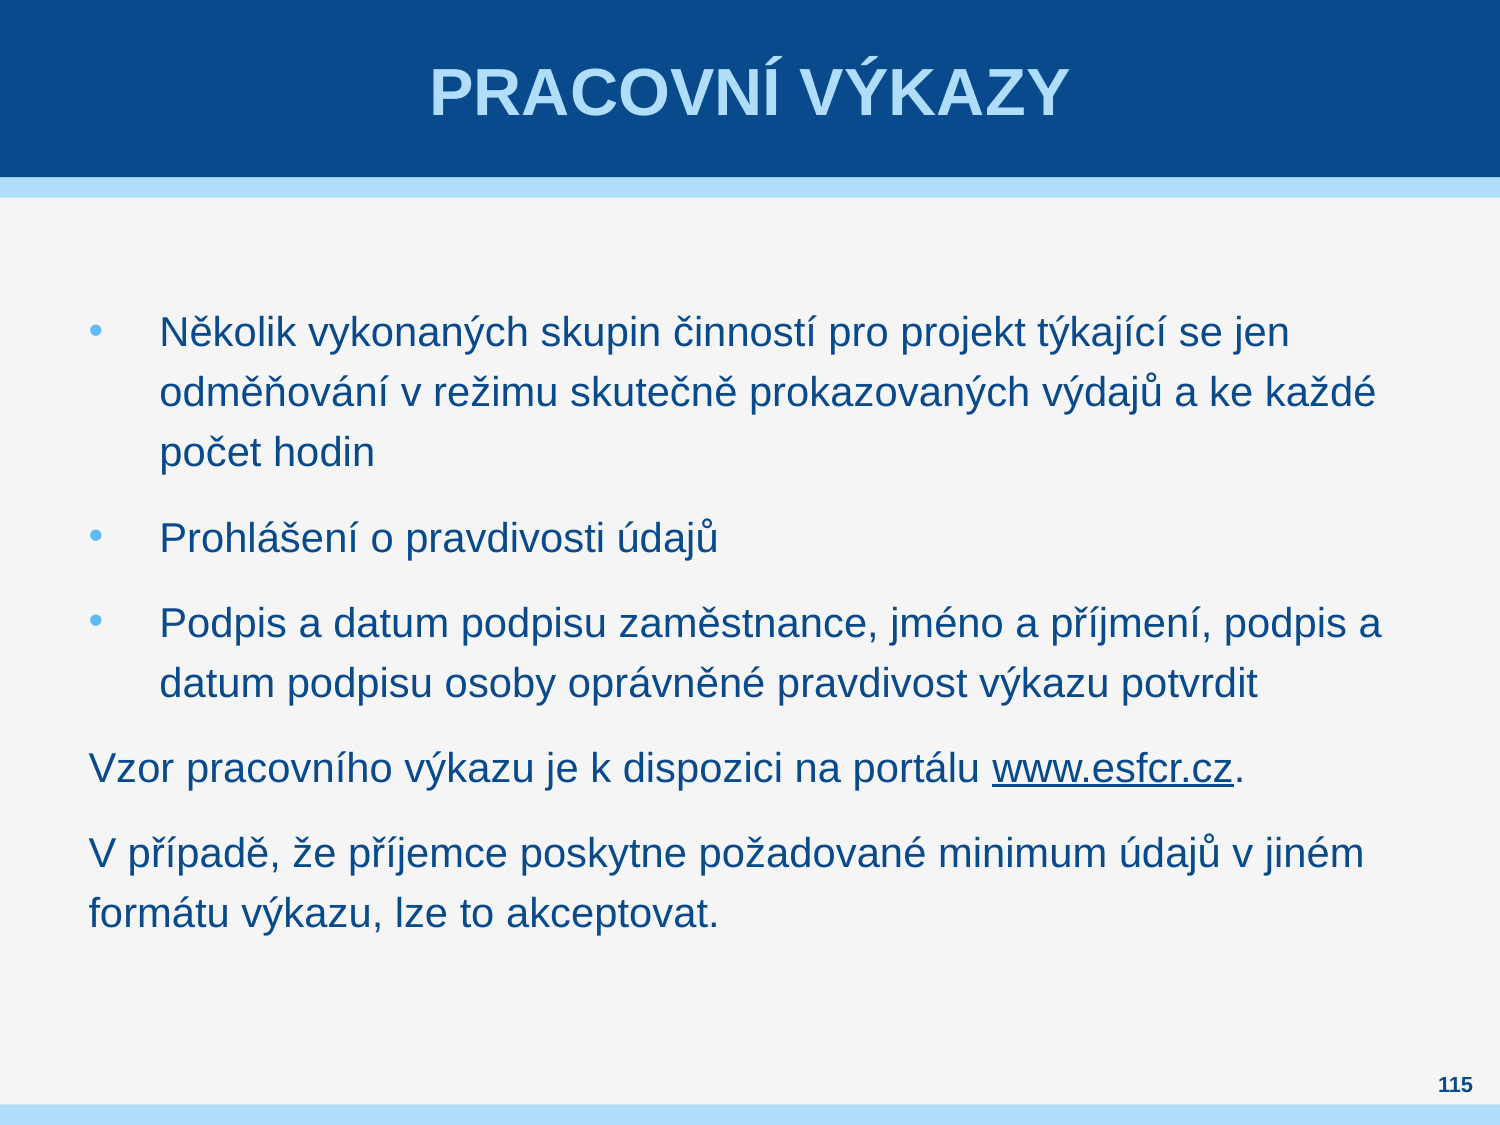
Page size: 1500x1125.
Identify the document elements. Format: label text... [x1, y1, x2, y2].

slide_number 115 [1417, 1068, 1495, 1099]
list Několik vykonaných skupin činností pro projekt týkající se jen odměňování v režimu skutečně prokazovaných výdajů a ke každé počet hodin Prohlášení o pravdivosti údajů Podpis a datum podpisu zaměstnance, jméno a příjmení, podpis a datum podpisu osoby oprávněné pravdivost výkazu potvrdit Vzor pracovního výkazu je k dispozici na portálu www.esfcr.cz. V případě, že příjemce poskytne požadované minimum údajů v jiném formátu výkazu, lze to akceptovat. [88, 295, 1412, 1004]
title Pracovní výkazy [59, 0, 1441, 178]
